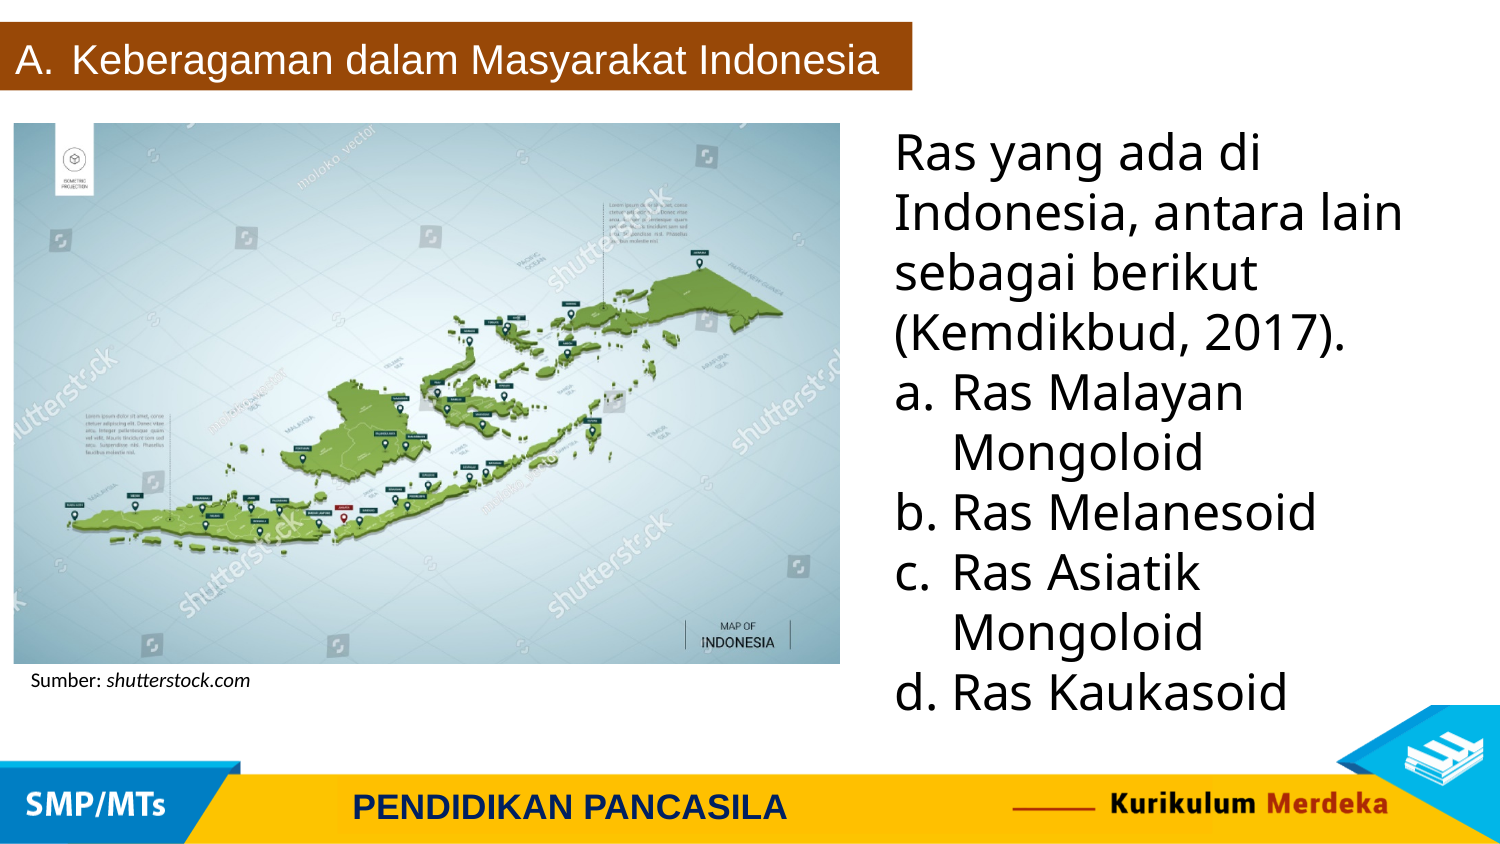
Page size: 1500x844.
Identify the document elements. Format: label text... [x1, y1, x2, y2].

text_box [0, 705, 1500, 844]
text_box Keberagaman dalam Masyarakat Indonesia [0, 20, 914, 93]
text_box Sumber: shutterstock.com [16, 671, 304, 699]
picture [13, 122, 841, 665]
text_box Ras yang ada di Indonesia, antara lain sebagai berikut (Kemdikbud, 2017). Ras Malayan Mongoloid Ras Melanesoid Ras Asiatik Mongoloid Ras Kaukasoid [879, 112, 1463, 704]
